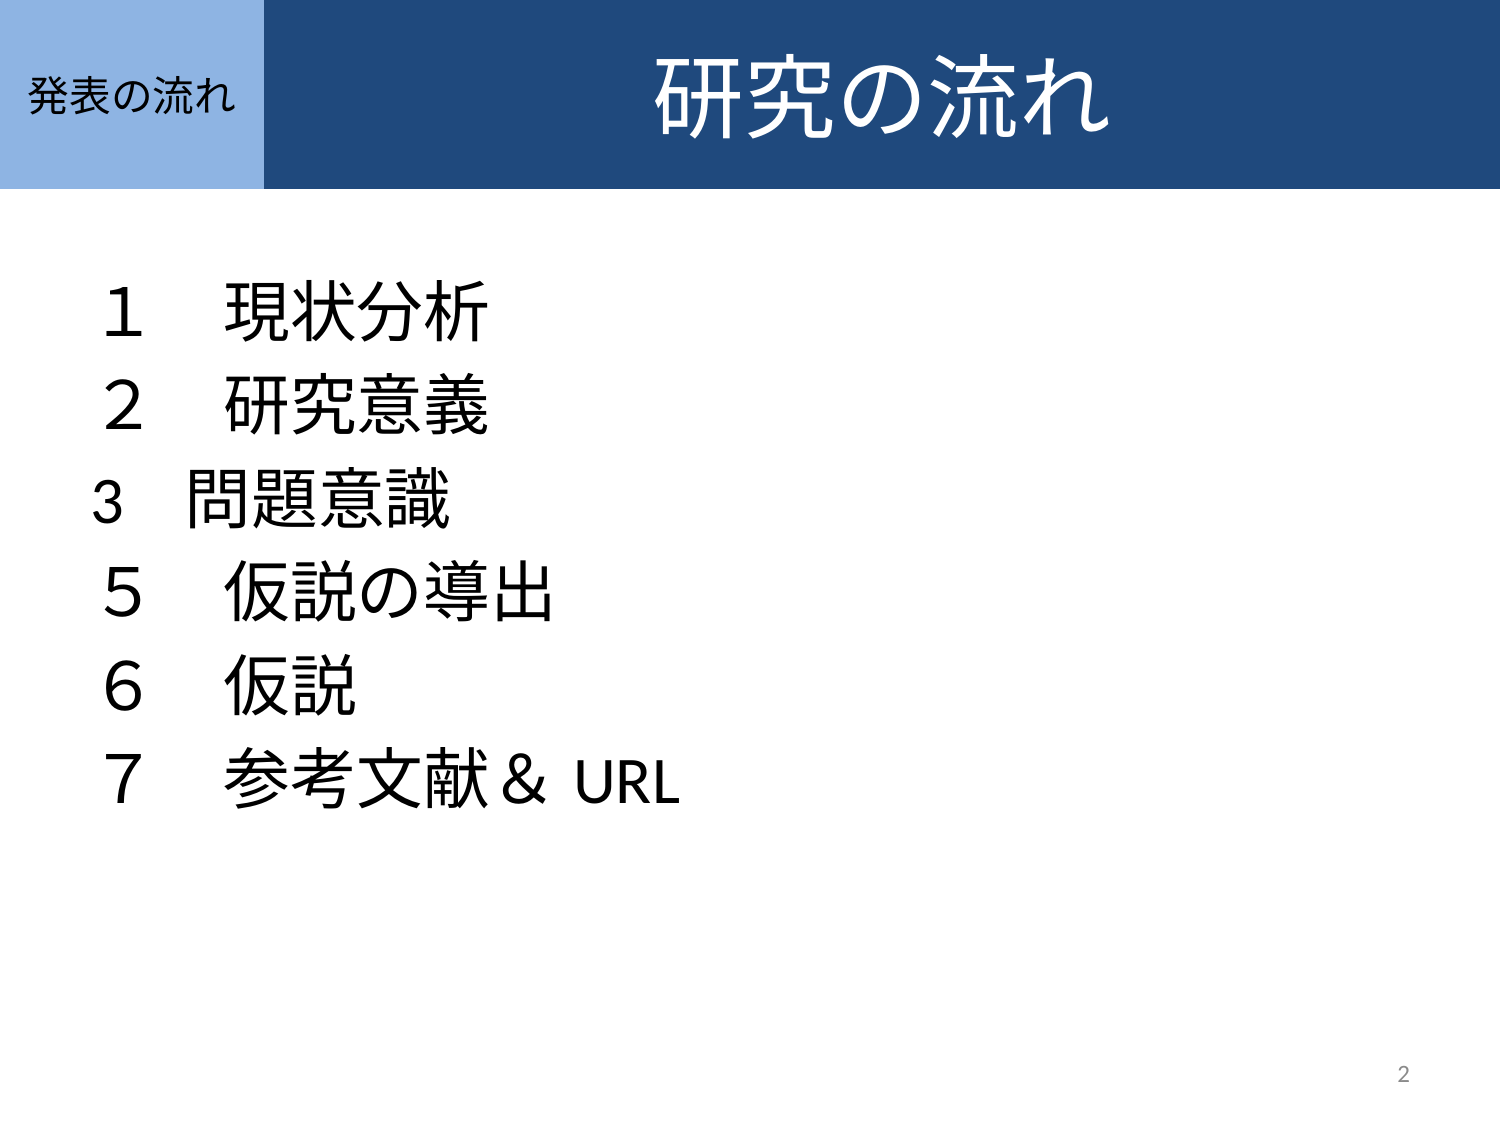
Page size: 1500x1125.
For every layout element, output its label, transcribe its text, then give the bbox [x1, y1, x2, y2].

slide_number 2 [1074, 1042, 1425, 1103]
list １ 現状分析 ２ 研究意義 3 問題意識 ５ 仮説の導出 ６ 仮説 ７ 参考文献＆URL [75, 262, 1425, 1005]
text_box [0, 0, 1500, 190]
